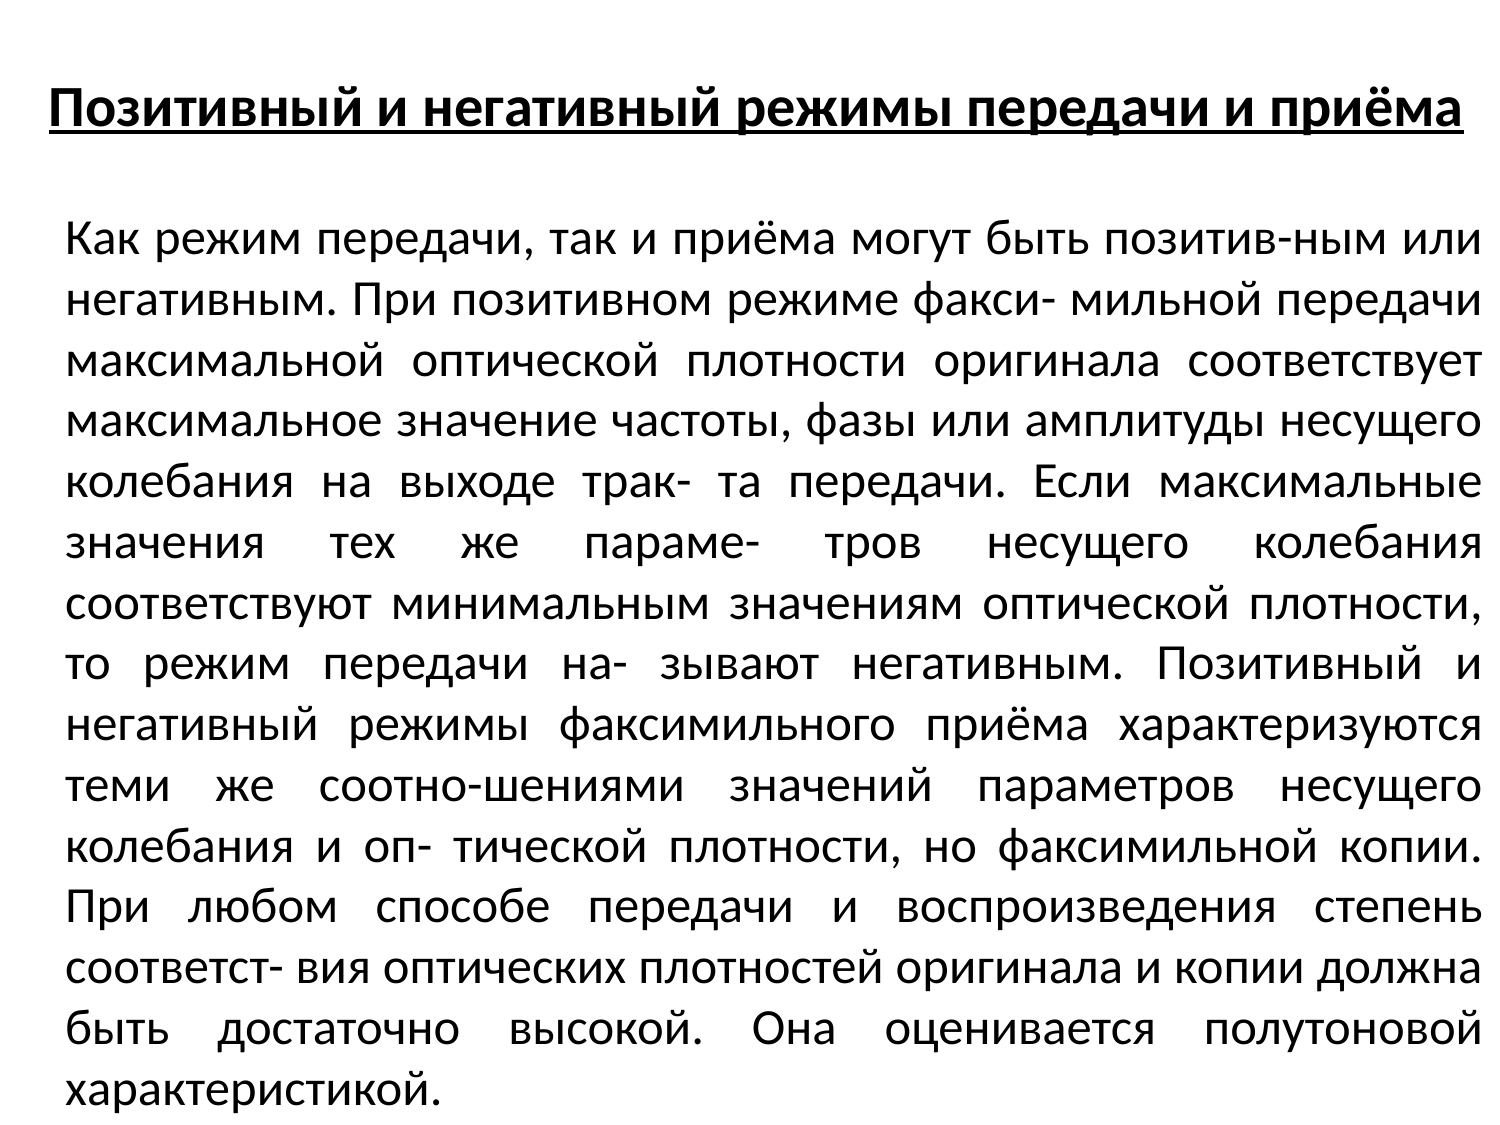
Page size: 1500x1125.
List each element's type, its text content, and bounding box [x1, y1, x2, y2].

title Позитивный и негативный режимы передачи и приёма [0, 45, 1500, 161]
list Как режим передачи, так и приёма могут быть позитив-ным или негативным. При позитивном режиме факси- мильной передачи максимальной оптической плотности оригинала соответствует максимальное значение частоты, фазы или амплитуды несущего колебания на выходе трак- та передачи. Если максимальные значения тех же параме- тров несущего колебания соответствуют минимальным значениям оптической плотности, то режим передачи на- зывают негативным. Позитивный и негативный режимы факсимильного приёма характеризуются теми же соотно-шениями значений параметров несущего колебания и оп- тической плотности, но факсимильной копии. При любом способе передачи и воспроизведения степень соответст- вия оптических плотностей оригинала и копии должна быть достаточно высокой. Она оценивается полутоновой характеристикой. [0, 196, 1500, 1125]
